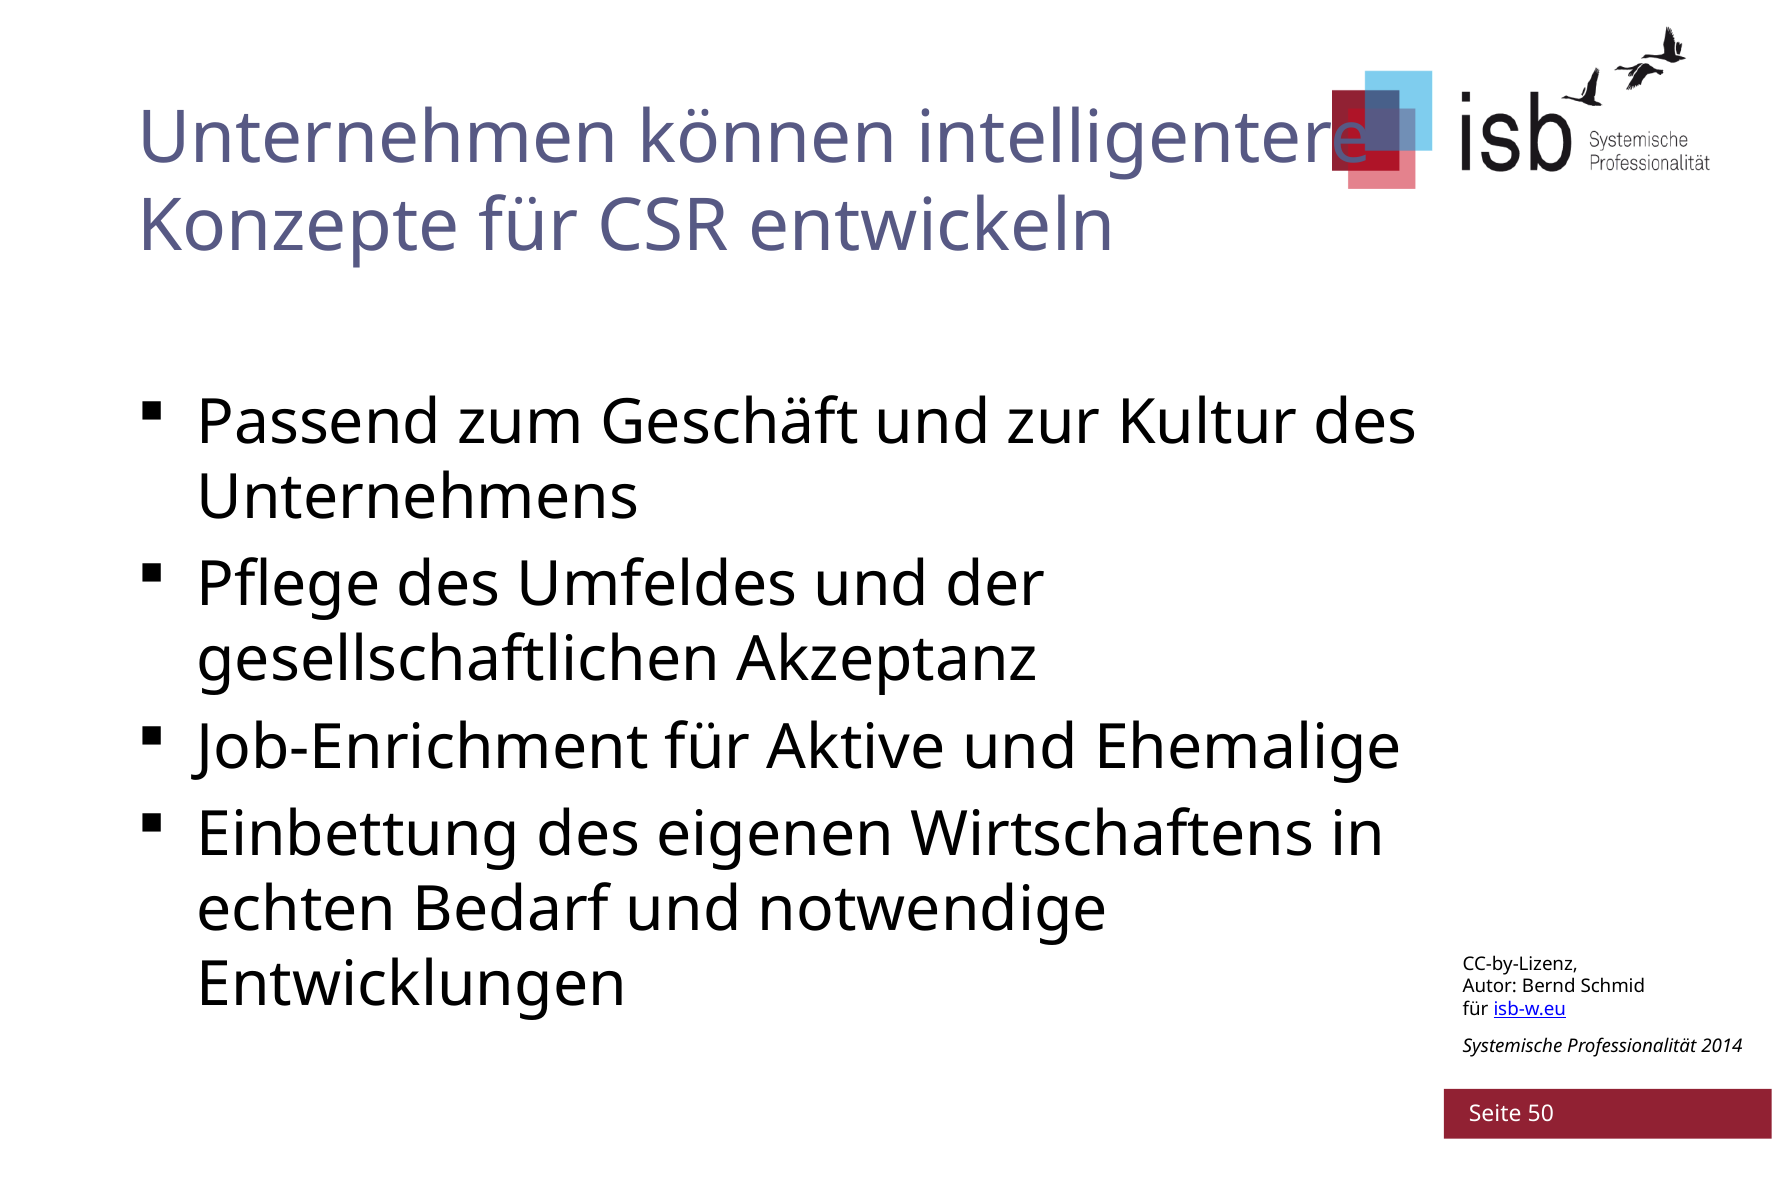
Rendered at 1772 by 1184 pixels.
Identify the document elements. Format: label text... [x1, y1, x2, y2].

picture [1332, 20, 1725, 194]
slide_number Seite 50 [1443, 1088, 1772, 1139]
list Passend zum Geschäft und zur Kultur des Unternehmens Pflege des Umfeldes und der gesellschaftlichen Akzeptanz Job-Enrichment für Aktive und Ehemalige Einbettung des eigenen Wirtschaftens in echten Bedarf und notwendige Entwicklungen [118, 260, 1444, 1139]
title Unternehmen können intelligentere Konzepte für CSR entwickeln [118, 94, 1444, 260]
